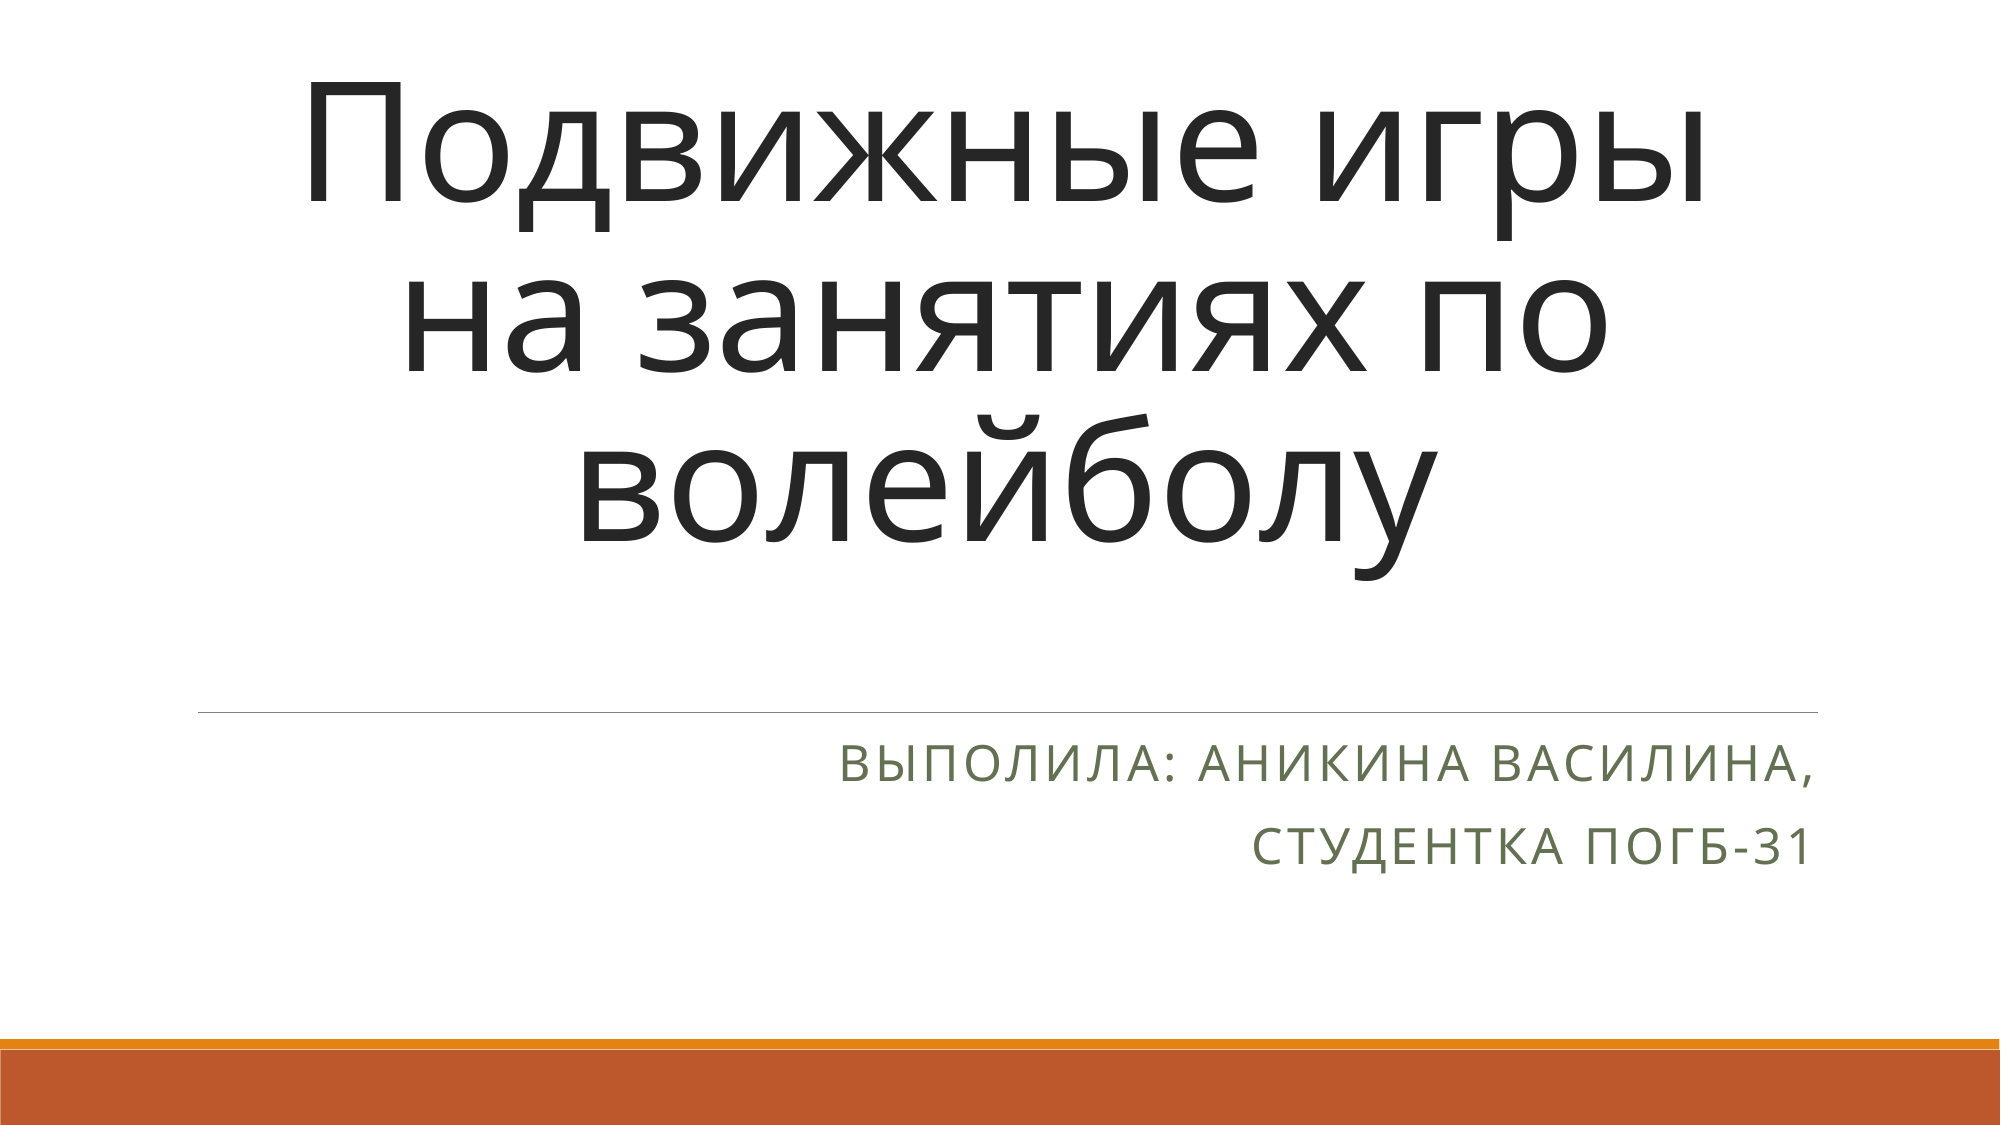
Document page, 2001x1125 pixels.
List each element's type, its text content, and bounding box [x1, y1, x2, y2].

title Подвижные игры на занятиях по волейболу [180, 124, 1830, 583]
subtitle Выполила: Аникина Василина, студентка Погб-31 [180, 730, 1831, 919]
